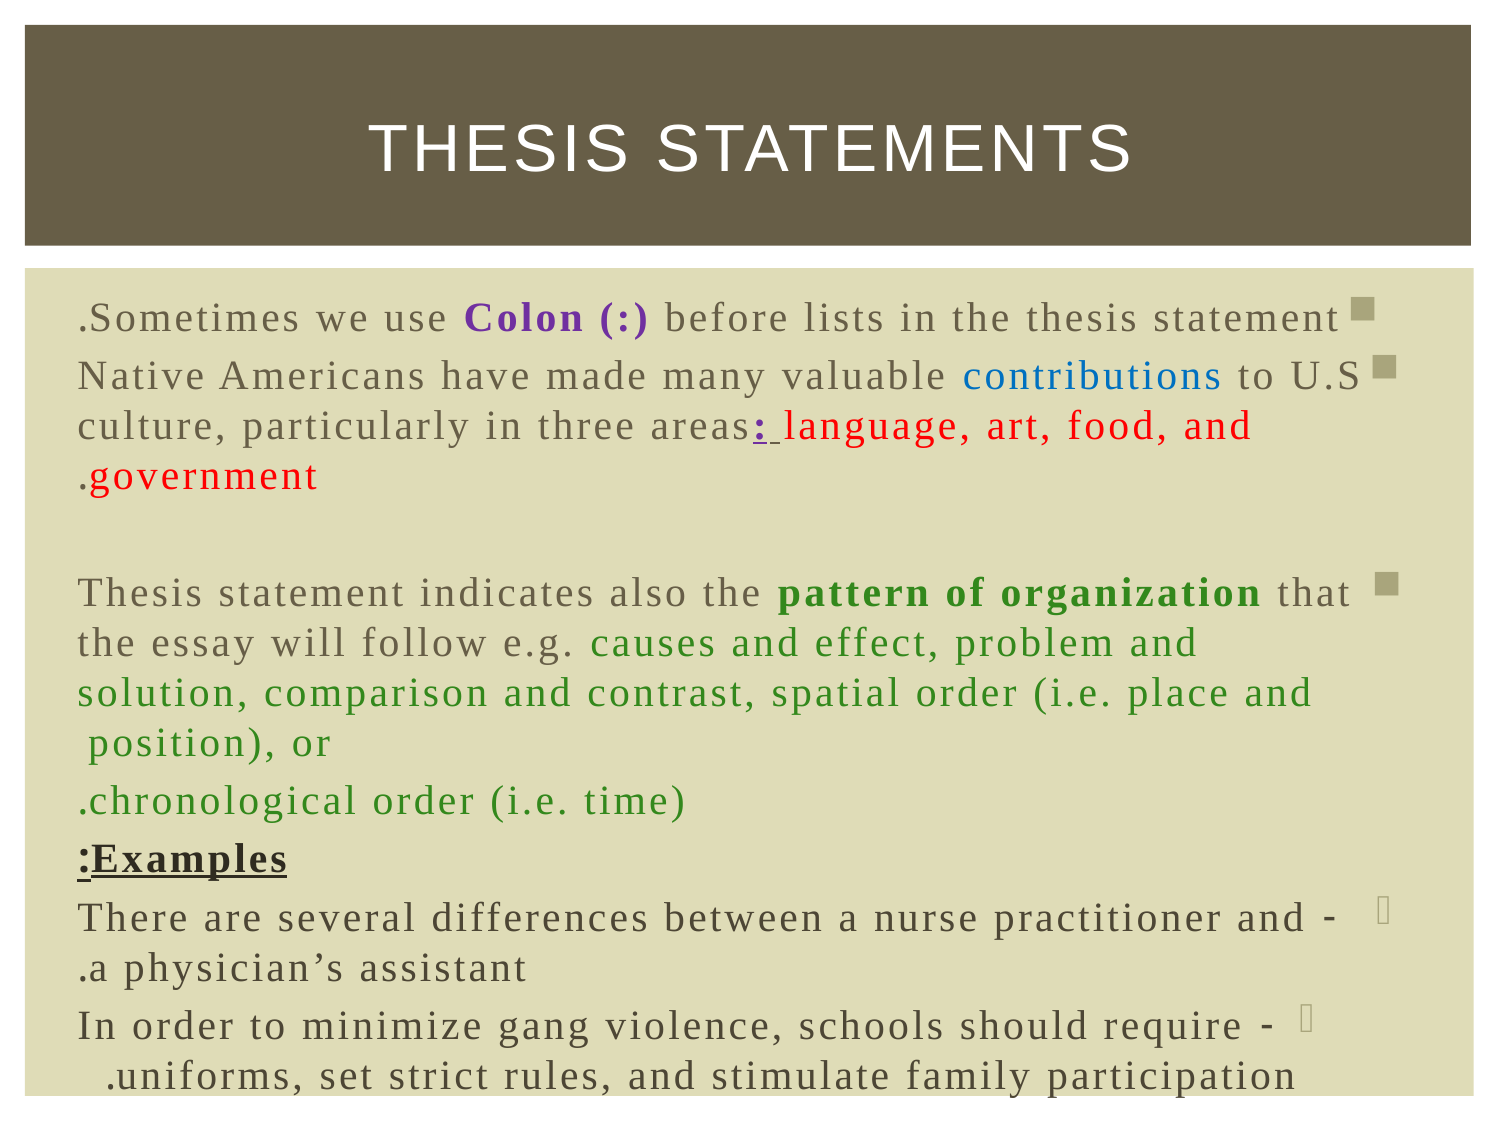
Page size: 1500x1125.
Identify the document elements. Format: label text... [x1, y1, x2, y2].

title Thesis statements [62, 58, 1438, 232]
list Sometimes we use Colon (:) before lists in the thesis statement. Native Americans have made many valuable contributions to U.S culture, particularly in three areas: language, art, food, and government. Thesis statement indicates also the pattern of organization that the essay will follow e.g. causes and effect, problem and solution, comparison and contrast, spatial order (i.e. place and position), or chronological order (i.e. time). Examples: - There are several differences between a nurse practitioner and a physician’s assistant. - In order to minimize gang violence, schools should require uniforms, set strict rules, and stimulate family participation. [62, 281, 1447, 1071]
